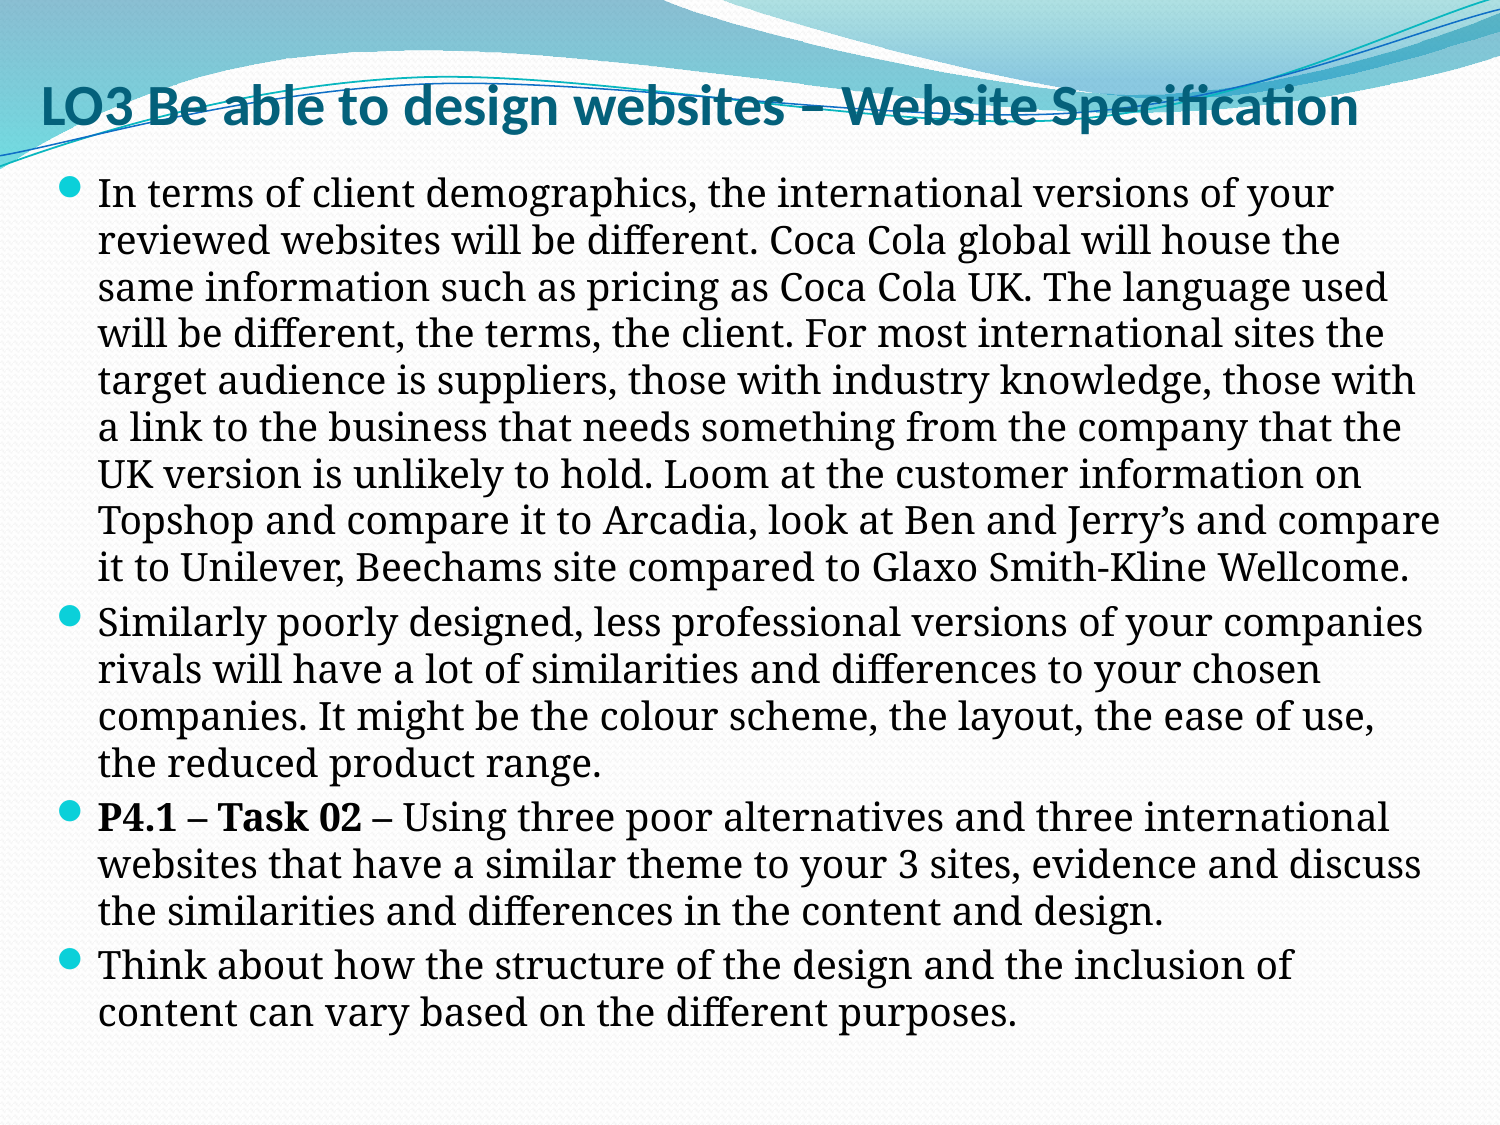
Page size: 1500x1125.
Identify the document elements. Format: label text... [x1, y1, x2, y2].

list In terms of client demographics, the international versions of your reviewed websites will be different. Coca Cola global will house the same information such as pricing as Coca Cola UK. The language used will be different, the terms, the client. For most international sites the target audience is suppliers, those with industry knowledge, those with a link to the business that needs something from the company that the UK version is unlikely to hold. Loom at the customer information on Topshop and compare it to Arcadia, look at Ben and Jerry’s and compare it to Unilever, Beechams site compared to Glaxo Smith-Kline Wellcome. Similarly poorly designed, less professional versions of your companies rivals will have a lot of similarities and differences to your chosen companies. It might be the colour scheme, the layout, the ease of use, the reduced product range. P4.1 – Task 02 – Using three poor alternatives and three international websites that have a similar theme to your 3 sites, evidence and discuss the similarities and differences in the content and design. Think about how the structure of the design and the inclusion of content can vary based on the different purposes. [41, 160, 1459, 1059]
title LO3 Be able to design websites – Website Specification [41, 30, 1471, 138]
